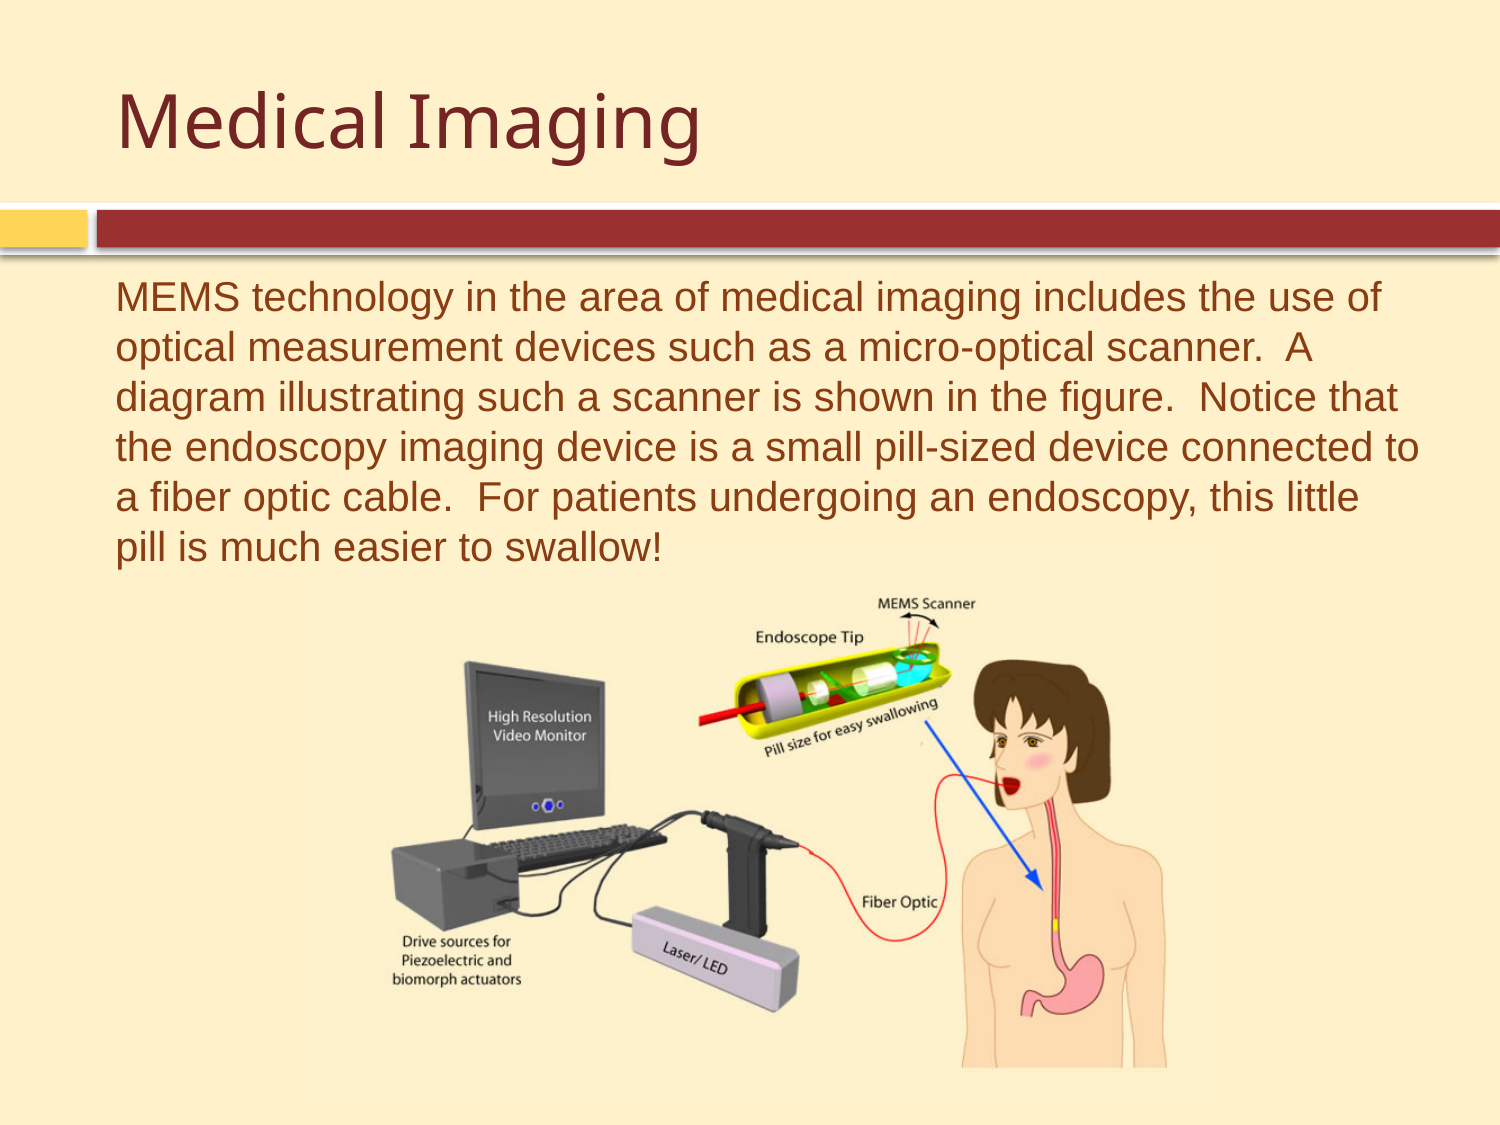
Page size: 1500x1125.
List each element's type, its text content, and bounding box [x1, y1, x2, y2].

picture [313, 541, 1215, 1105]
list MEMS technology in the area of medical imaging includes the use of optical measurement devices such as a micro-optical scanner. A diagram illustrating such a scanner is shown in the figure. Notice that the endoscopy imaging device is a small pill-sized device connected to a fiber optic cable. For patients undergoing an endoscopy, this little pill is much easier to swallow! [100, 262, 1438, 594]
title Medical Imaging [100, 37, 1438, 200]
